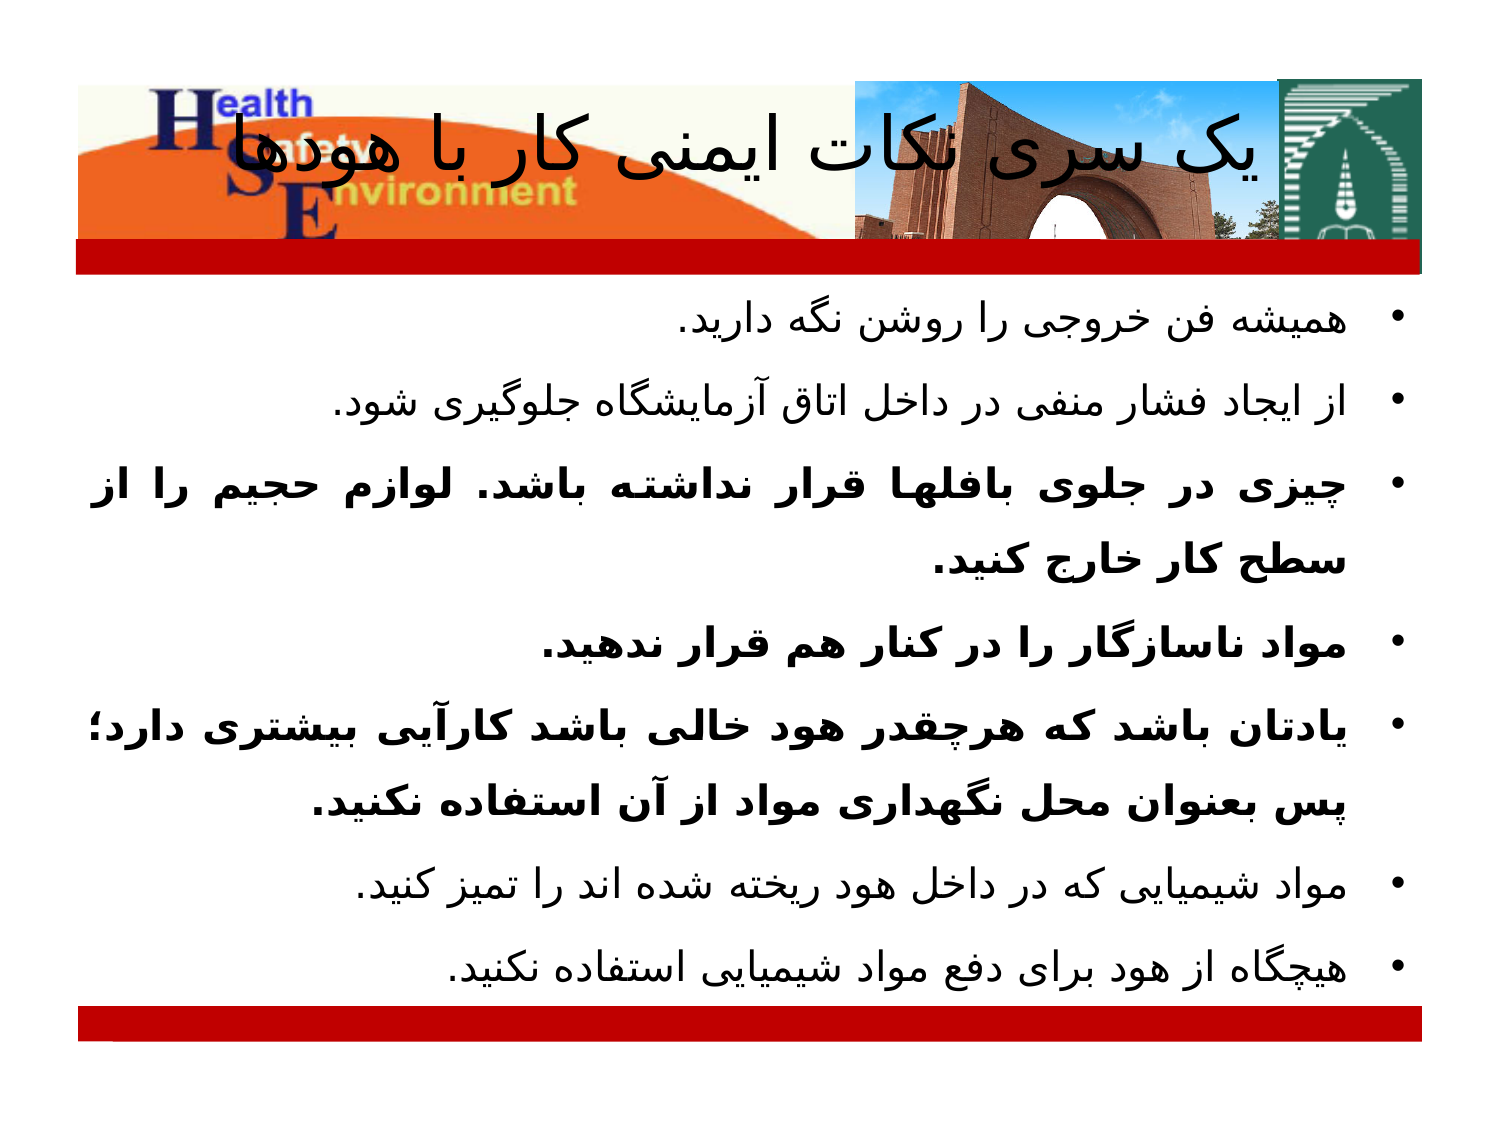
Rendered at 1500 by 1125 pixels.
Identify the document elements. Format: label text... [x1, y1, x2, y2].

picture [78, 79, 1422, 274]
title یک سری نکات ایمنی کار با هودها [70, 46, 1421, 235]
list همیشه فن خروجی را روشن نگه دارید. از ایجاد فشار منفی در داخل اتاق آزمایشگاه جلوگیری شود. چیزی در جلوی بافلها قرار نداشته باشد. لوازم حجیم را از سطح کار خارج کنید. مواد ناسازگار را در کنار هم قرار ندهید. یادتان باشد که هرچقدر هود خالی باشد کارآیی بیشتری دارد؛ پس بعنوان محل نگهداری مواد از آن استفاده نکنید. مواد شیمیایی که در داخل هود ریخته شده اند را تمیز کنید. هیچگاه از هود برای دفع مواد شیمیایی استفاده نکنید. [70, 257, 1421, 1001]
